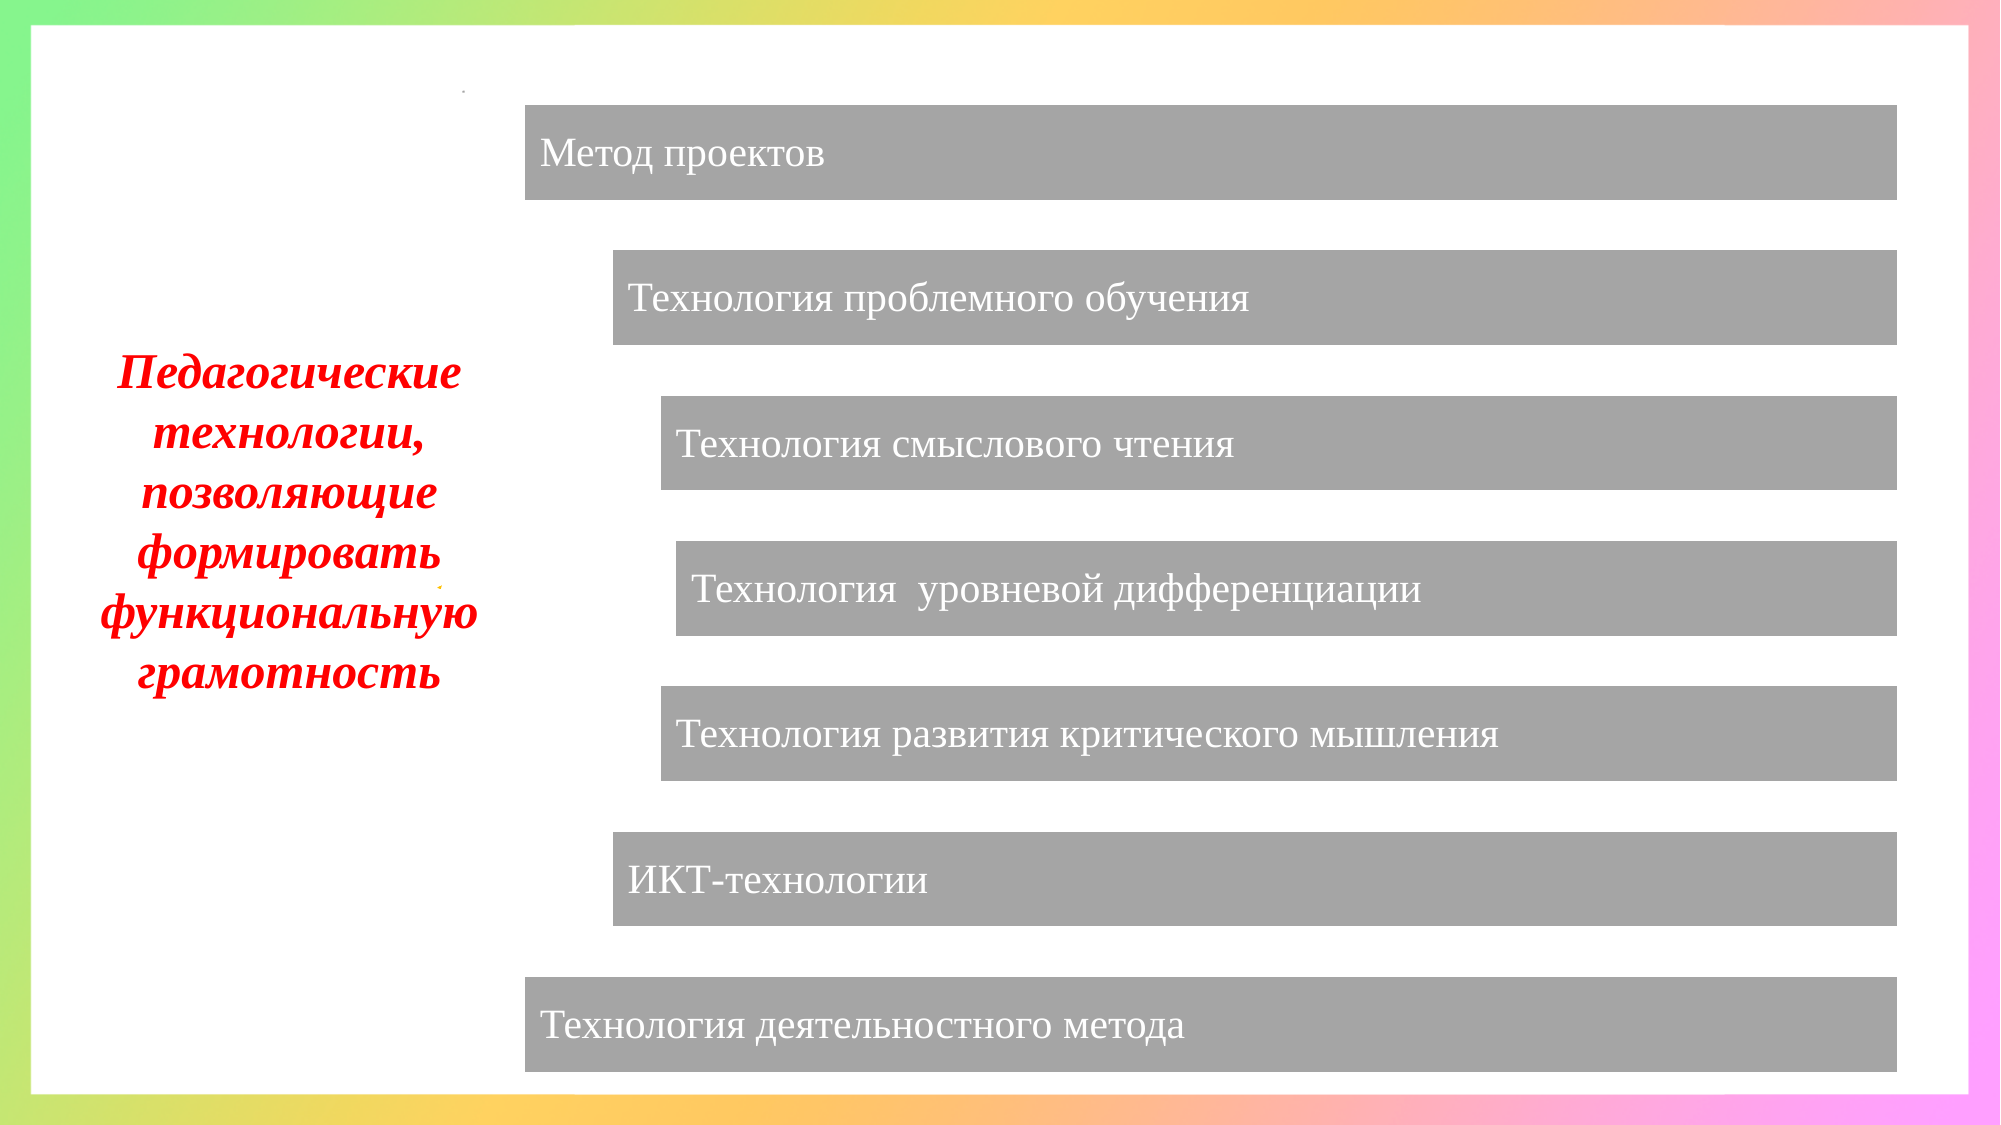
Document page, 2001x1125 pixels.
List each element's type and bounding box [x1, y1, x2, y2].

picture [0, 0, 2000, 1125]
text_box [435, 12, 1899, 1080]
